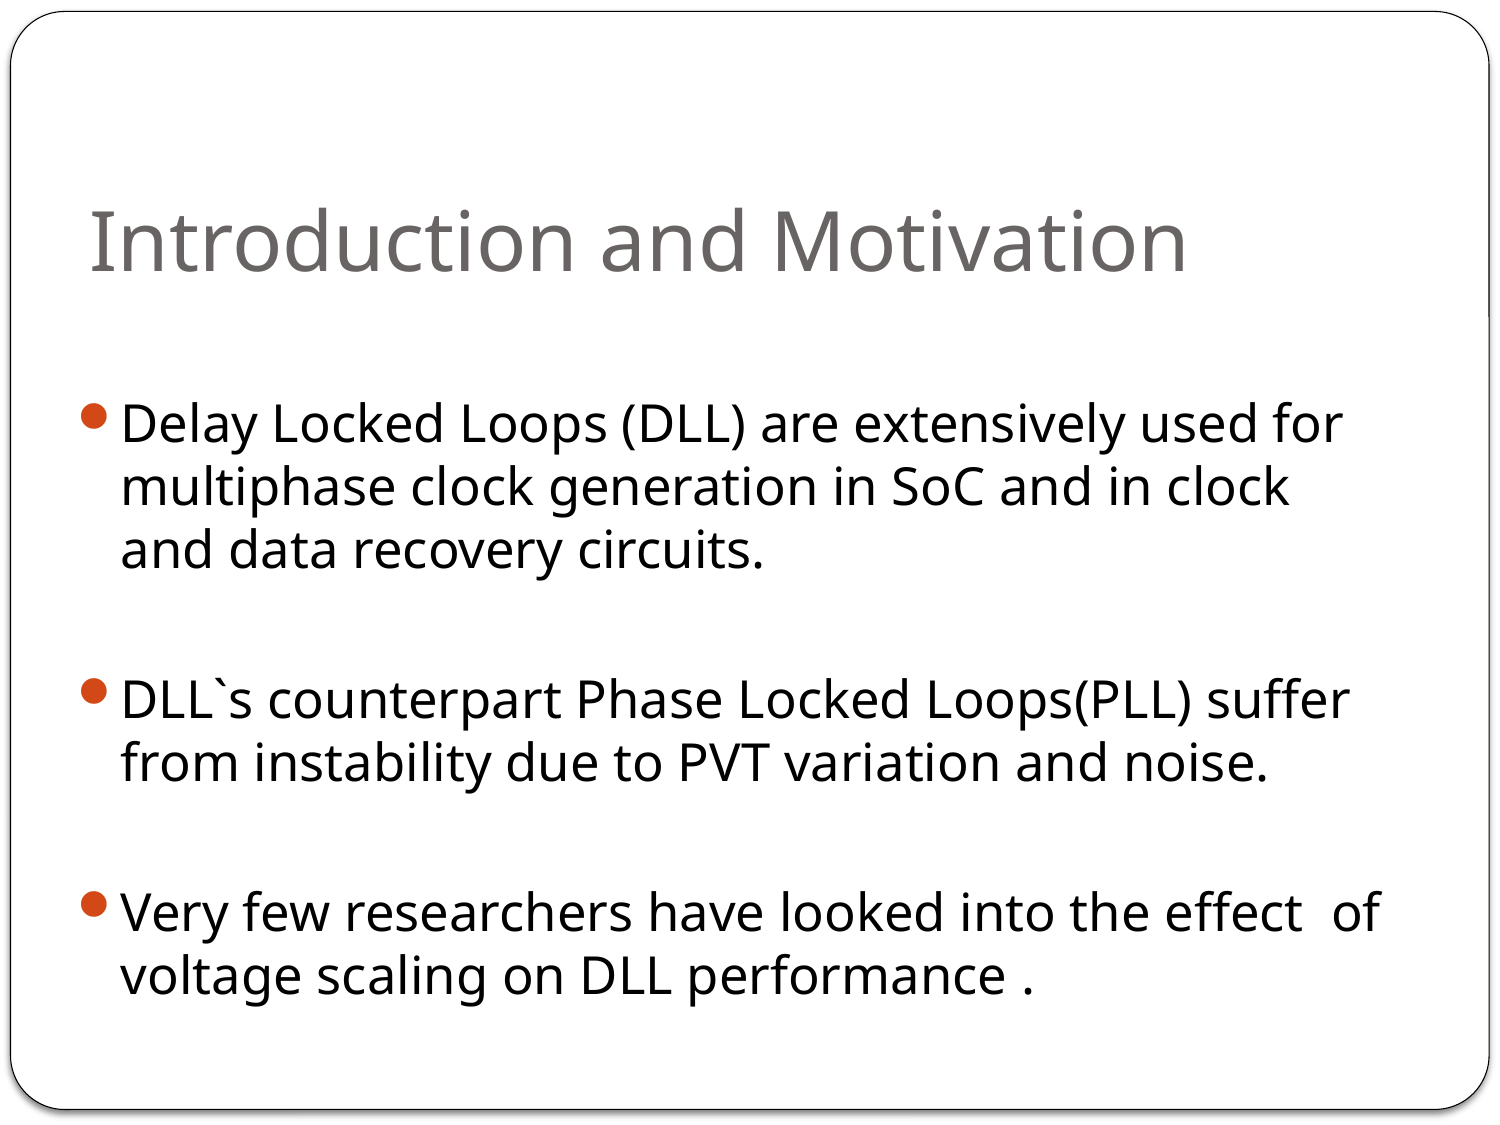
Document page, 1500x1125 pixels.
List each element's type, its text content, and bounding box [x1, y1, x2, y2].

list Delay Locked Loops (DLL) are extensively used for multiphase clock generation in SoC and in clock and data recovery circuits. DLL`s counterpart Phase Locked Loops(PLL) suffer from instability due to PVT variation and noise. Very few researchers have looked into the effect of voltage scaling on DLL performance . [62, 382, 1413, 1013]
title Introduction and Motivation [75, 174, 1425, 303]
